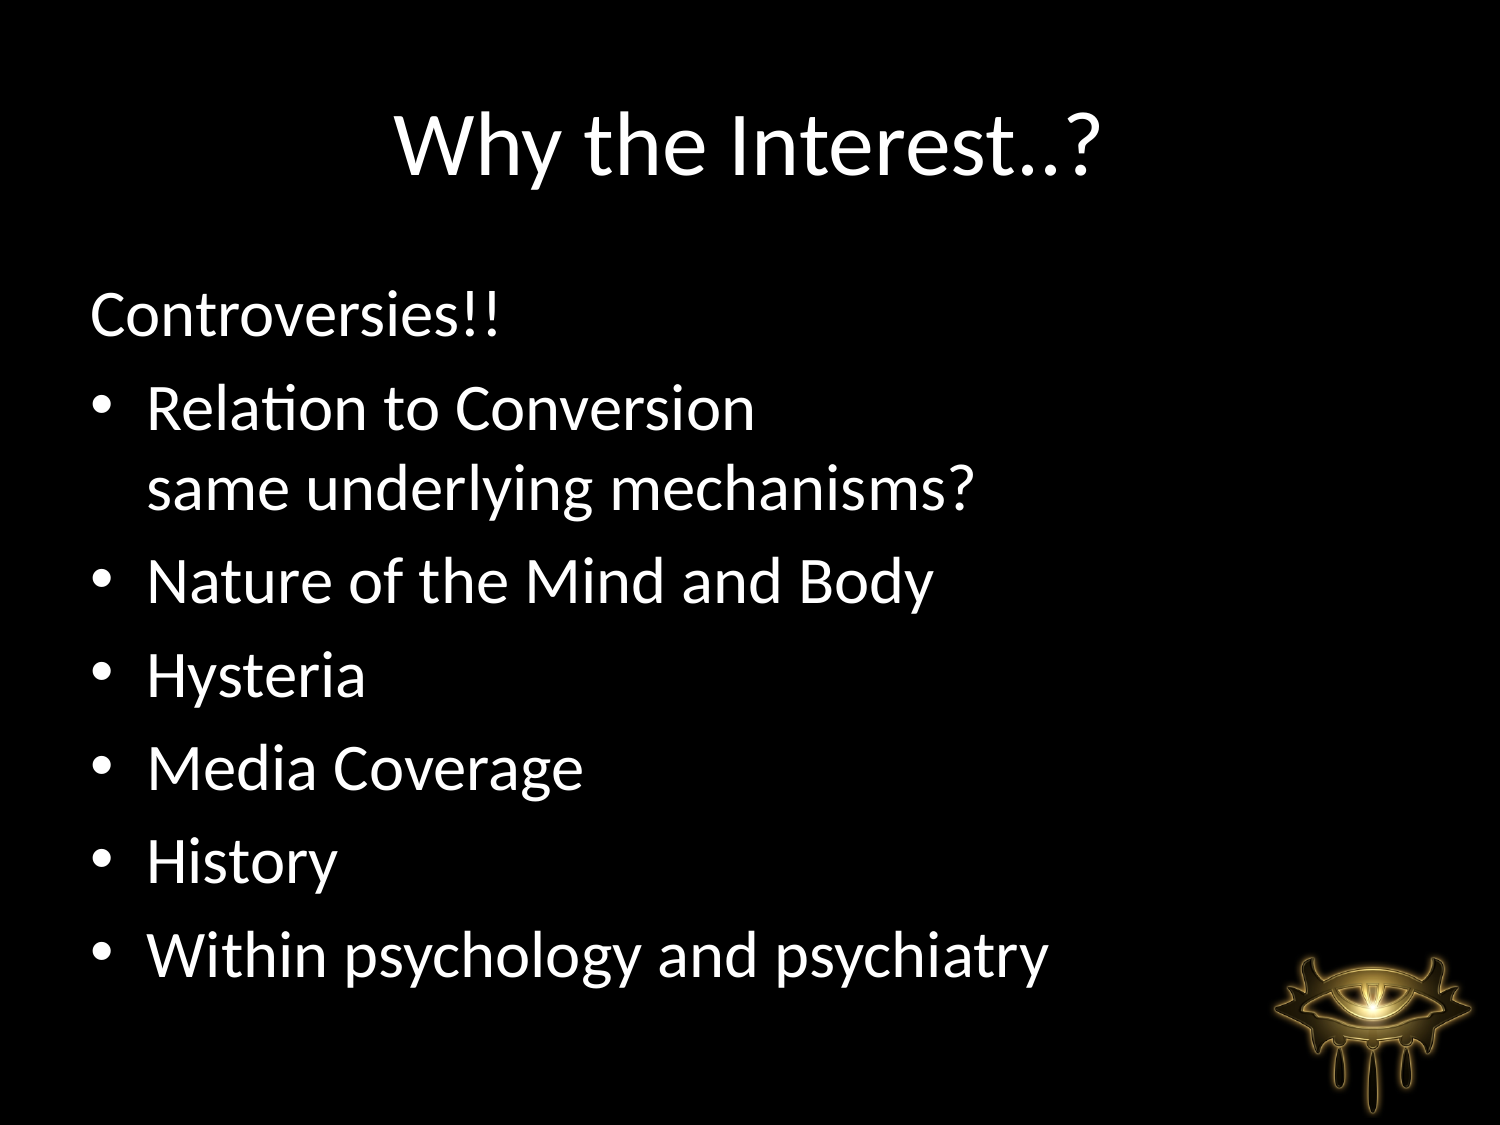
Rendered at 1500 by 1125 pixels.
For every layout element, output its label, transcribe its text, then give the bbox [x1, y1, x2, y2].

title Why the Interest..? [75, 45, 1425, 233]
picture [1245, 934, 1500, 1125]
list Controversies!! Relation to Conversion same underlying mechanisms? Nature of the Mind and Body Hysteria Media Coverage History Within psychology and psychiatry [75, 262, 1425, 1005]
